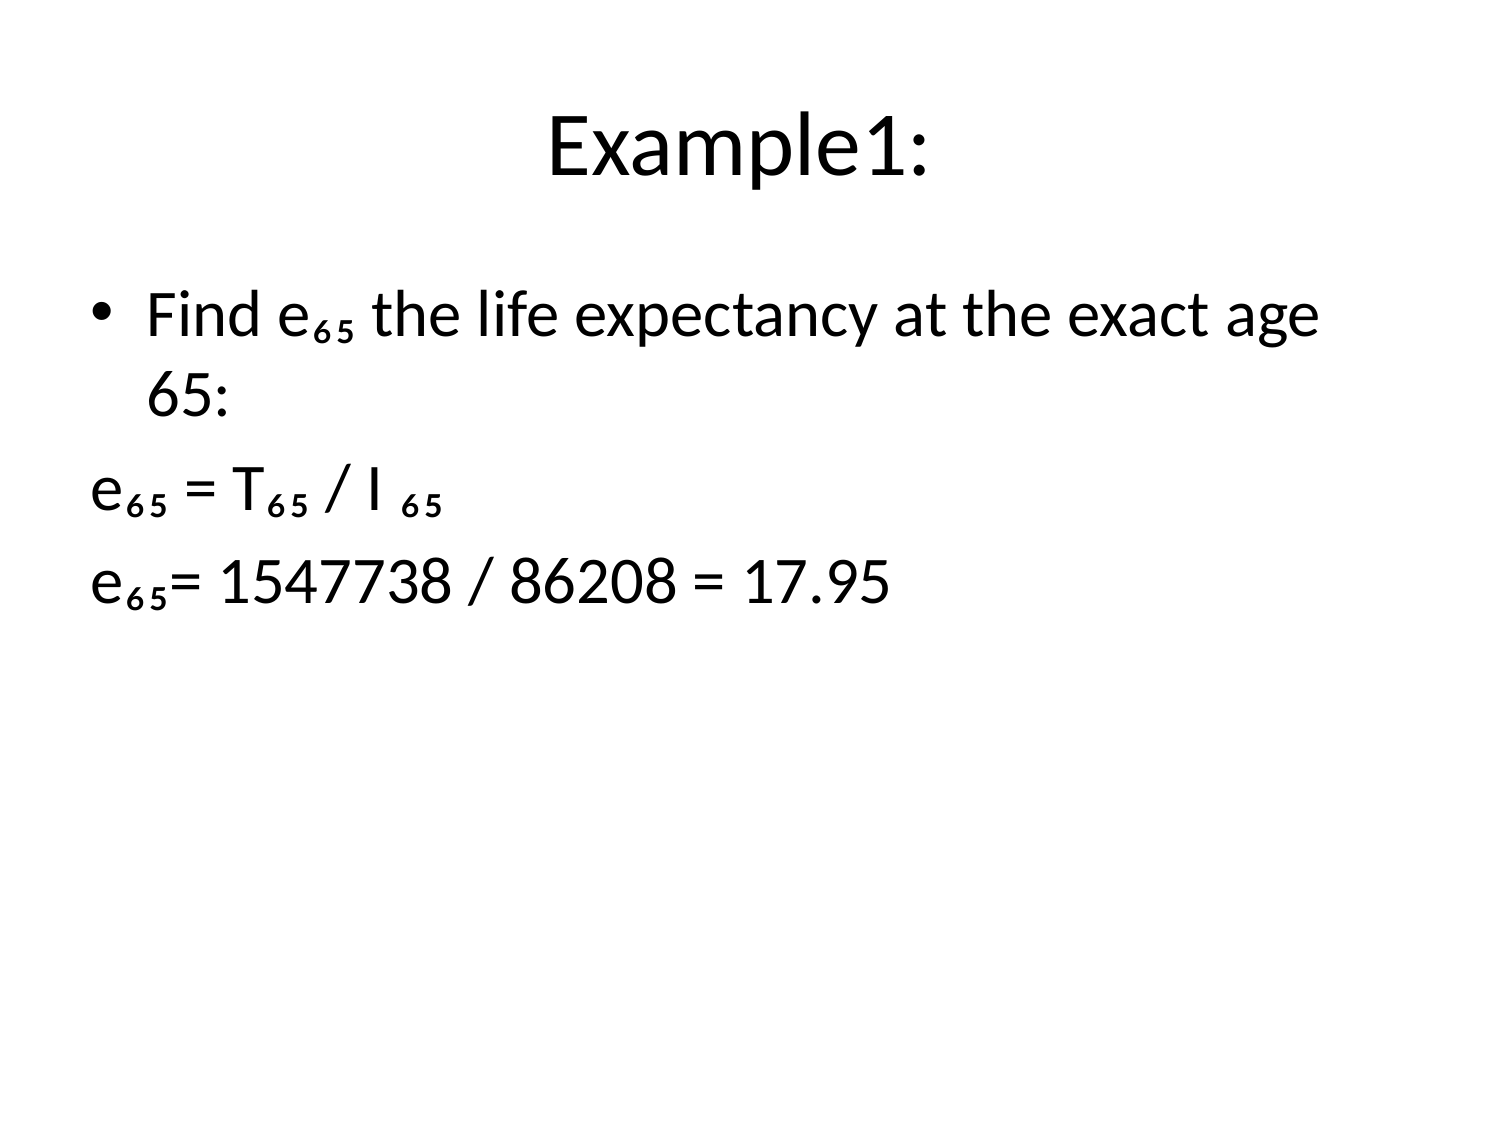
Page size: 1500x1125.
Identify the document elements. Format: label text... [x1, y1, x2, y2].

list Find e₆₅ the life expectancy at the exact age 65: e₆₅ = T₆₅ / I ₆₅ e₆₅= 1547738 / 86208 = 17.95 [75, 262, 1425, 1005]
title Example1: [75, 45, 1425, 233]
